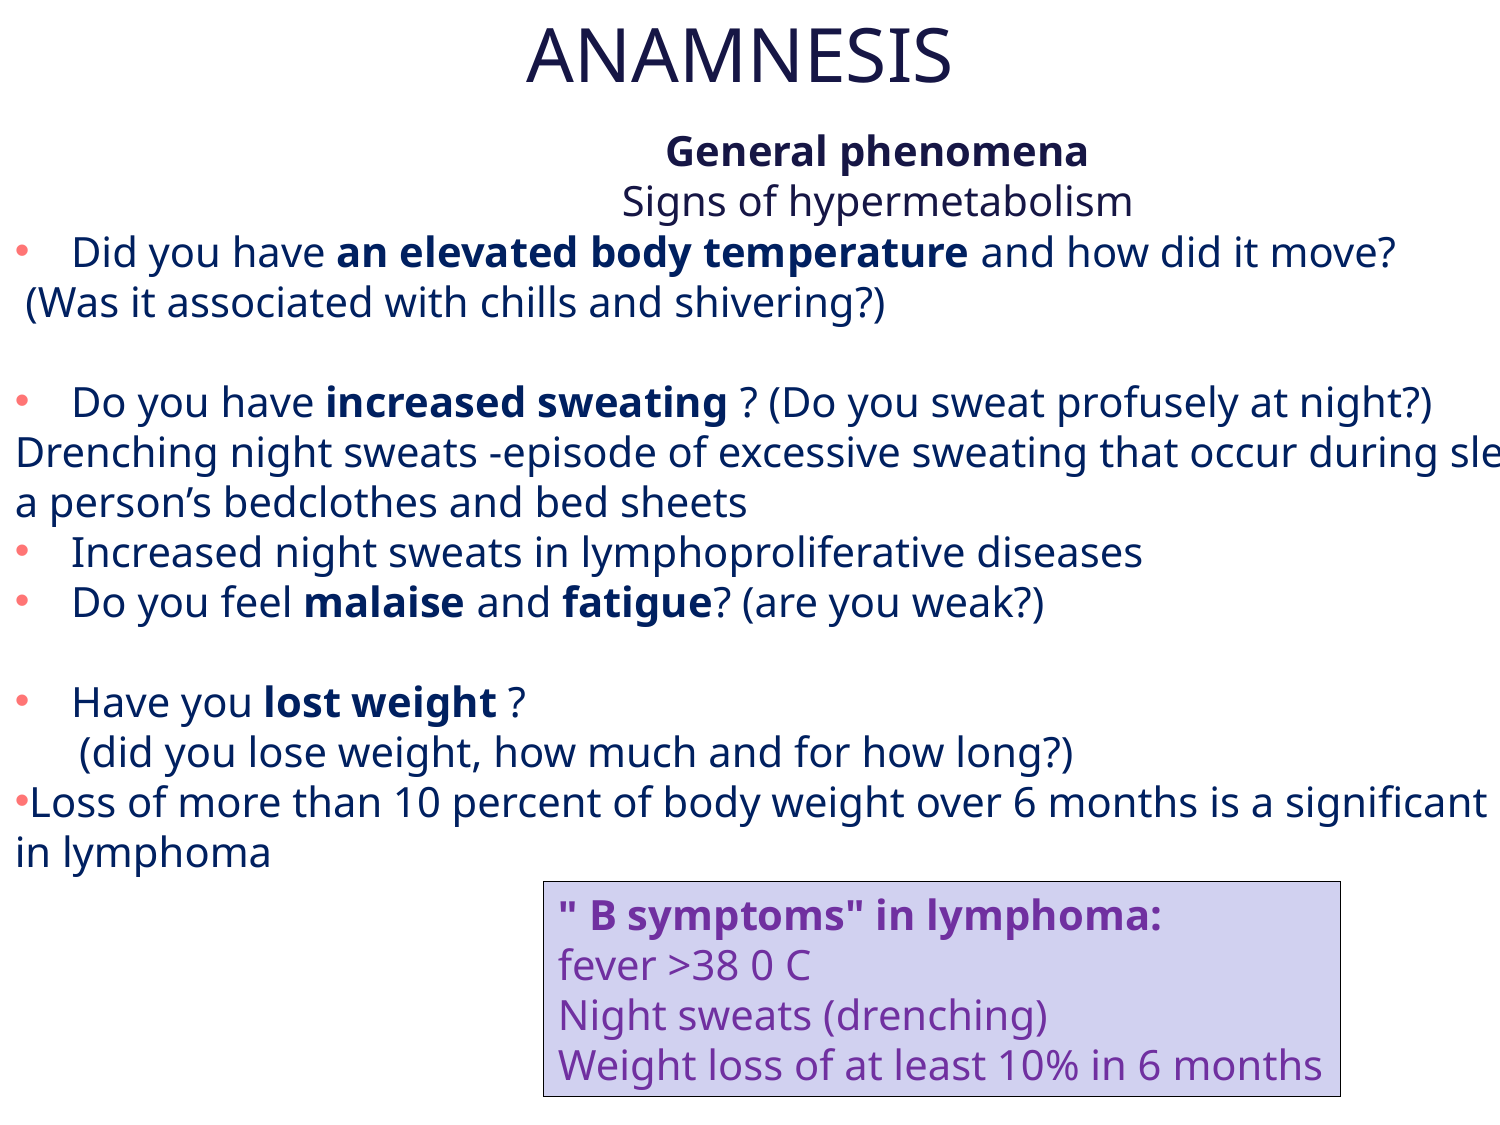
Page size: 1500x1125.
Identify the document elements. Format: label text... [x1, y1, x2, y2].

text_box ANAMNESIS [169, 0, 1330, 105]
text_box General phenomena Signs of hypermetabolism Did you have an elevated body temperature and how did it move? (Was it associated with chills and shivering?) Do you have increased sweating ? (Do you sweat profusely at night?) Drenching night sweats -episode of excessive sweating that occur during sleep and soak a person’s bedclothes and bed sheets Increased night sweats in lymphoproliferative diseases Do you feel malaise and fatigue? (are you weak?) Have you lost weight ? (did you lose weight, how much and for how long?) Loss of more than 10 percent of body weight over 6 months is a significant data in lymphoma [0, 0, 1500, 926]
text_box " B symptoms" in lymphoma: fever >38 0 C Night sweats (drenching) Weight loss of at least 10% in 6 months [543, 881, 1341, 1097]
